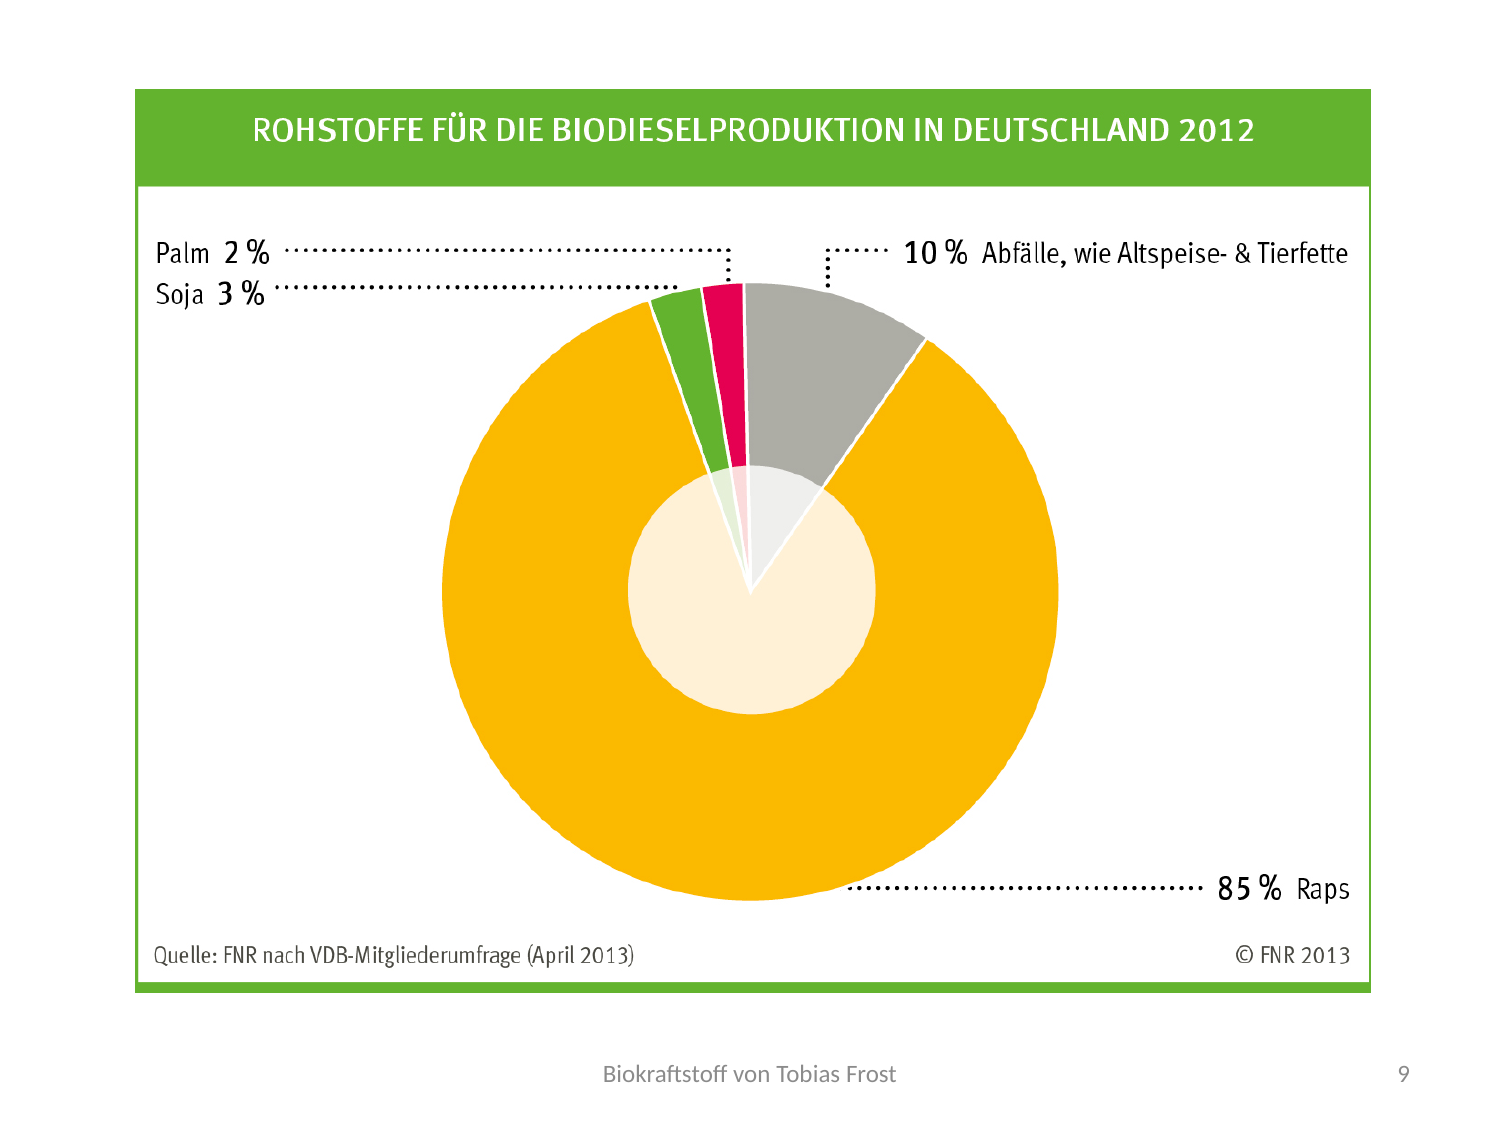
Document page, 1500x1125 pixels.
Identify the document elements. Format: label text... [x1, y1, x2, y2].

picture [135, 89, 1371, 993]
slide_number 9 [1074, 1042, 1425, 1103]
footer Biokraftstoff von Tobias Frost [512, 1042, 988, 1103]
